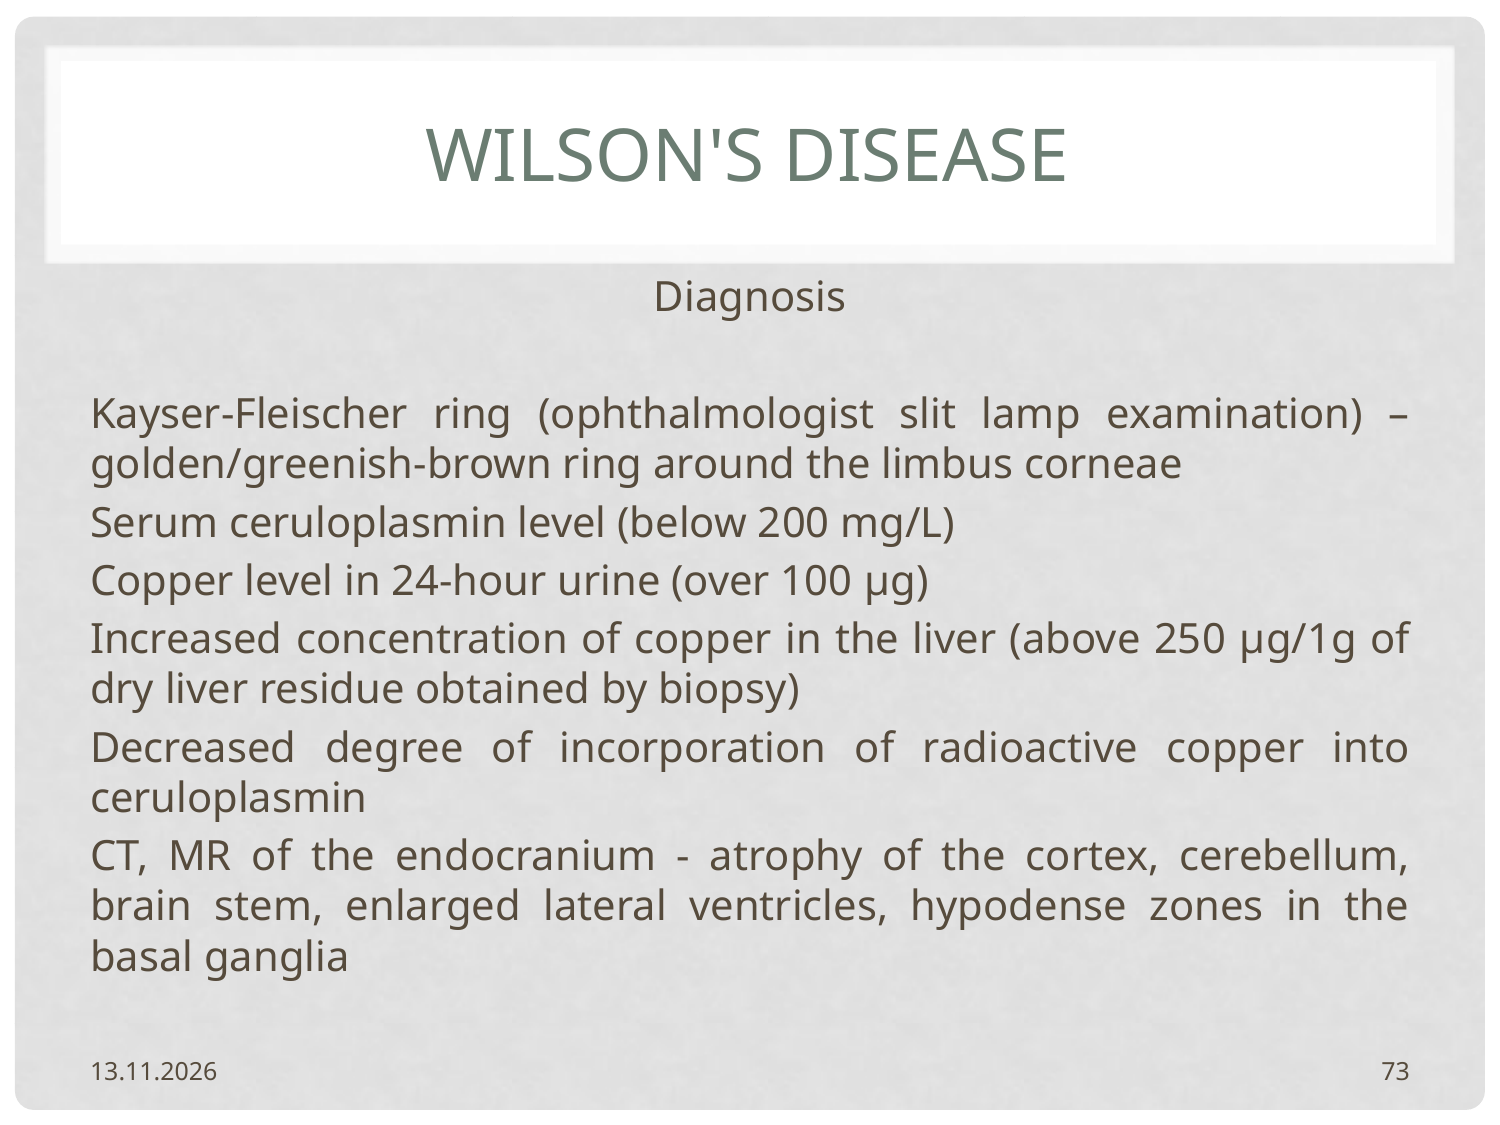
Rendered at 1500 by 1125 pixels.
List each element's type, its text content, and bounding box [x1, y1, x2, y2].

list Diagnosis Kayser-Fleischer ring (ophthalmologist slit lamp examination) – golden/greenish-brown ring around the limbus corneae Serum ceruloplasmin level (below 200 mg/L) Copper level in 24-hour urine (over 100 μg) Increased concentration of copper in the liver (above 250 μg/1g of dry liver residue obtained by biopsy) Decreased degree of incorporation of radioactive copper into ceruloplasmin CT, MR of the endocranium - atrophy of the cortex, cerebellum, brain stem, enlarged lateral ventricles, hypodense zones in the basal ganglia [75, 262, 1425, 1088]
title Wilson's disease [69, 66, 1425, 238]
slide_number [75, 1042, 425, 1103]
slide_number 73 [1074, 1042, 1425, 1103]
